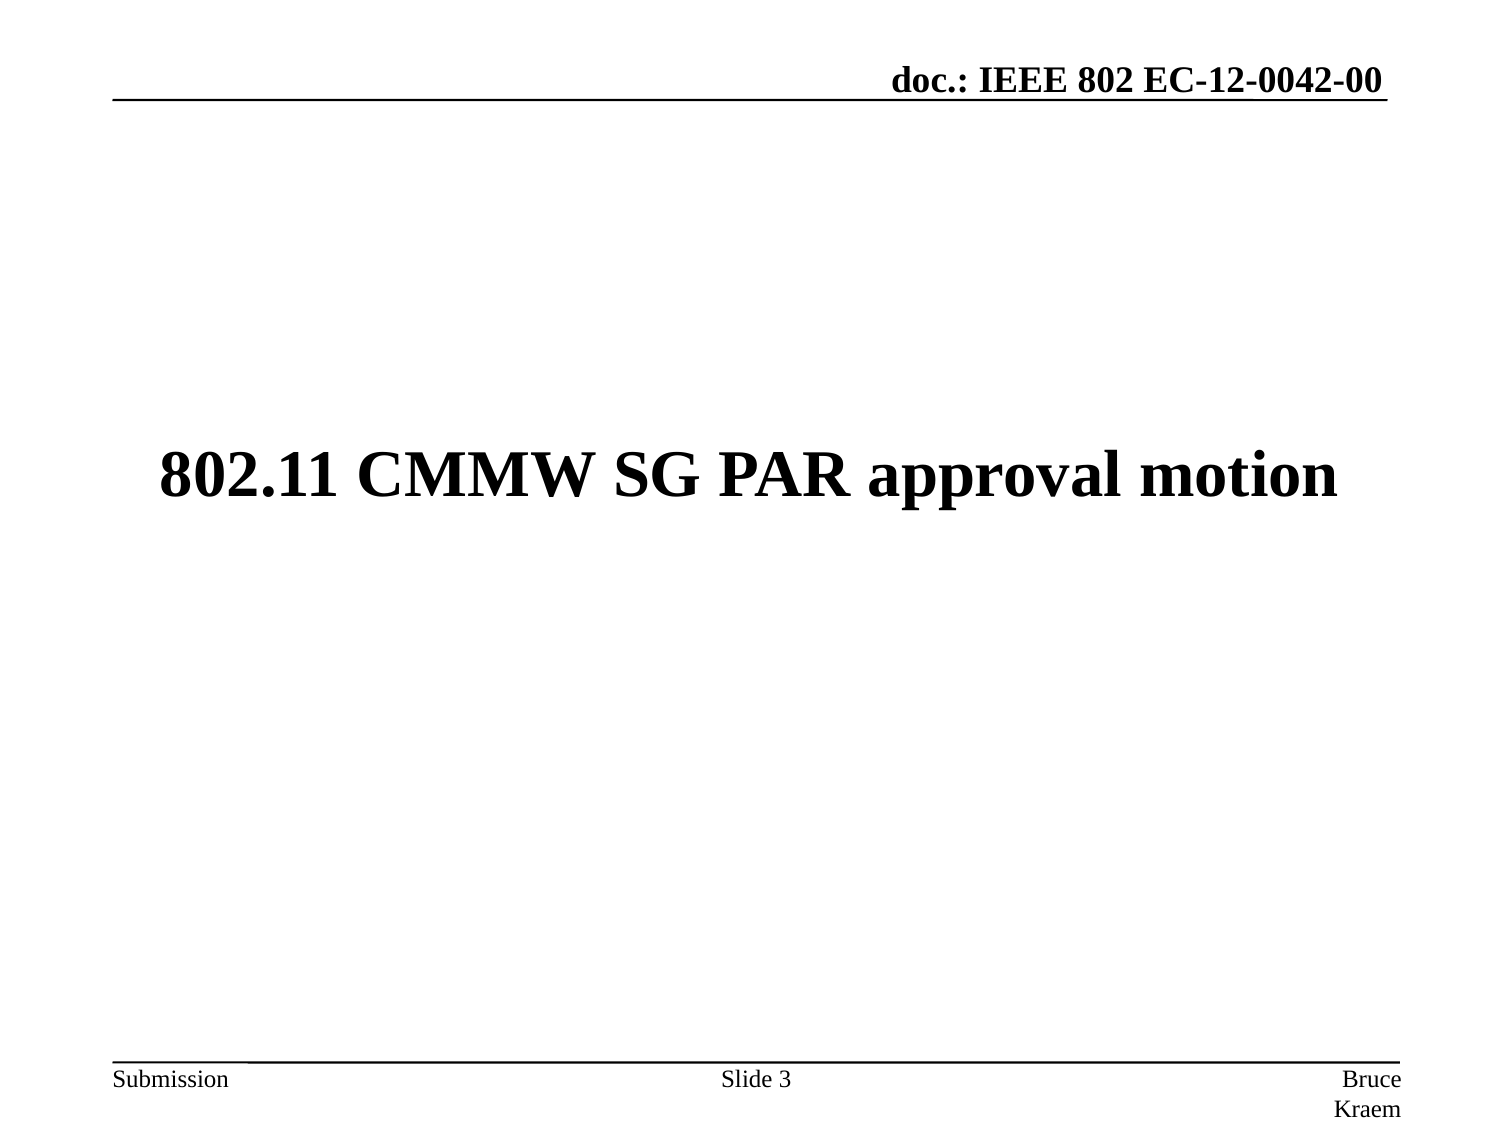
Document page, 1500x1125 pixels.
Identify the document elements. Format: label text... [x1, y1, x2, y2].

title 802.11 CMMW SG PAR approval motion [112, 349, 1388, 591]
footer Bruce Kraemer, Marvell [1324, 1061, 1402, 1093]
slide_number Slide 3 [712, 1061, 800, 1093]
